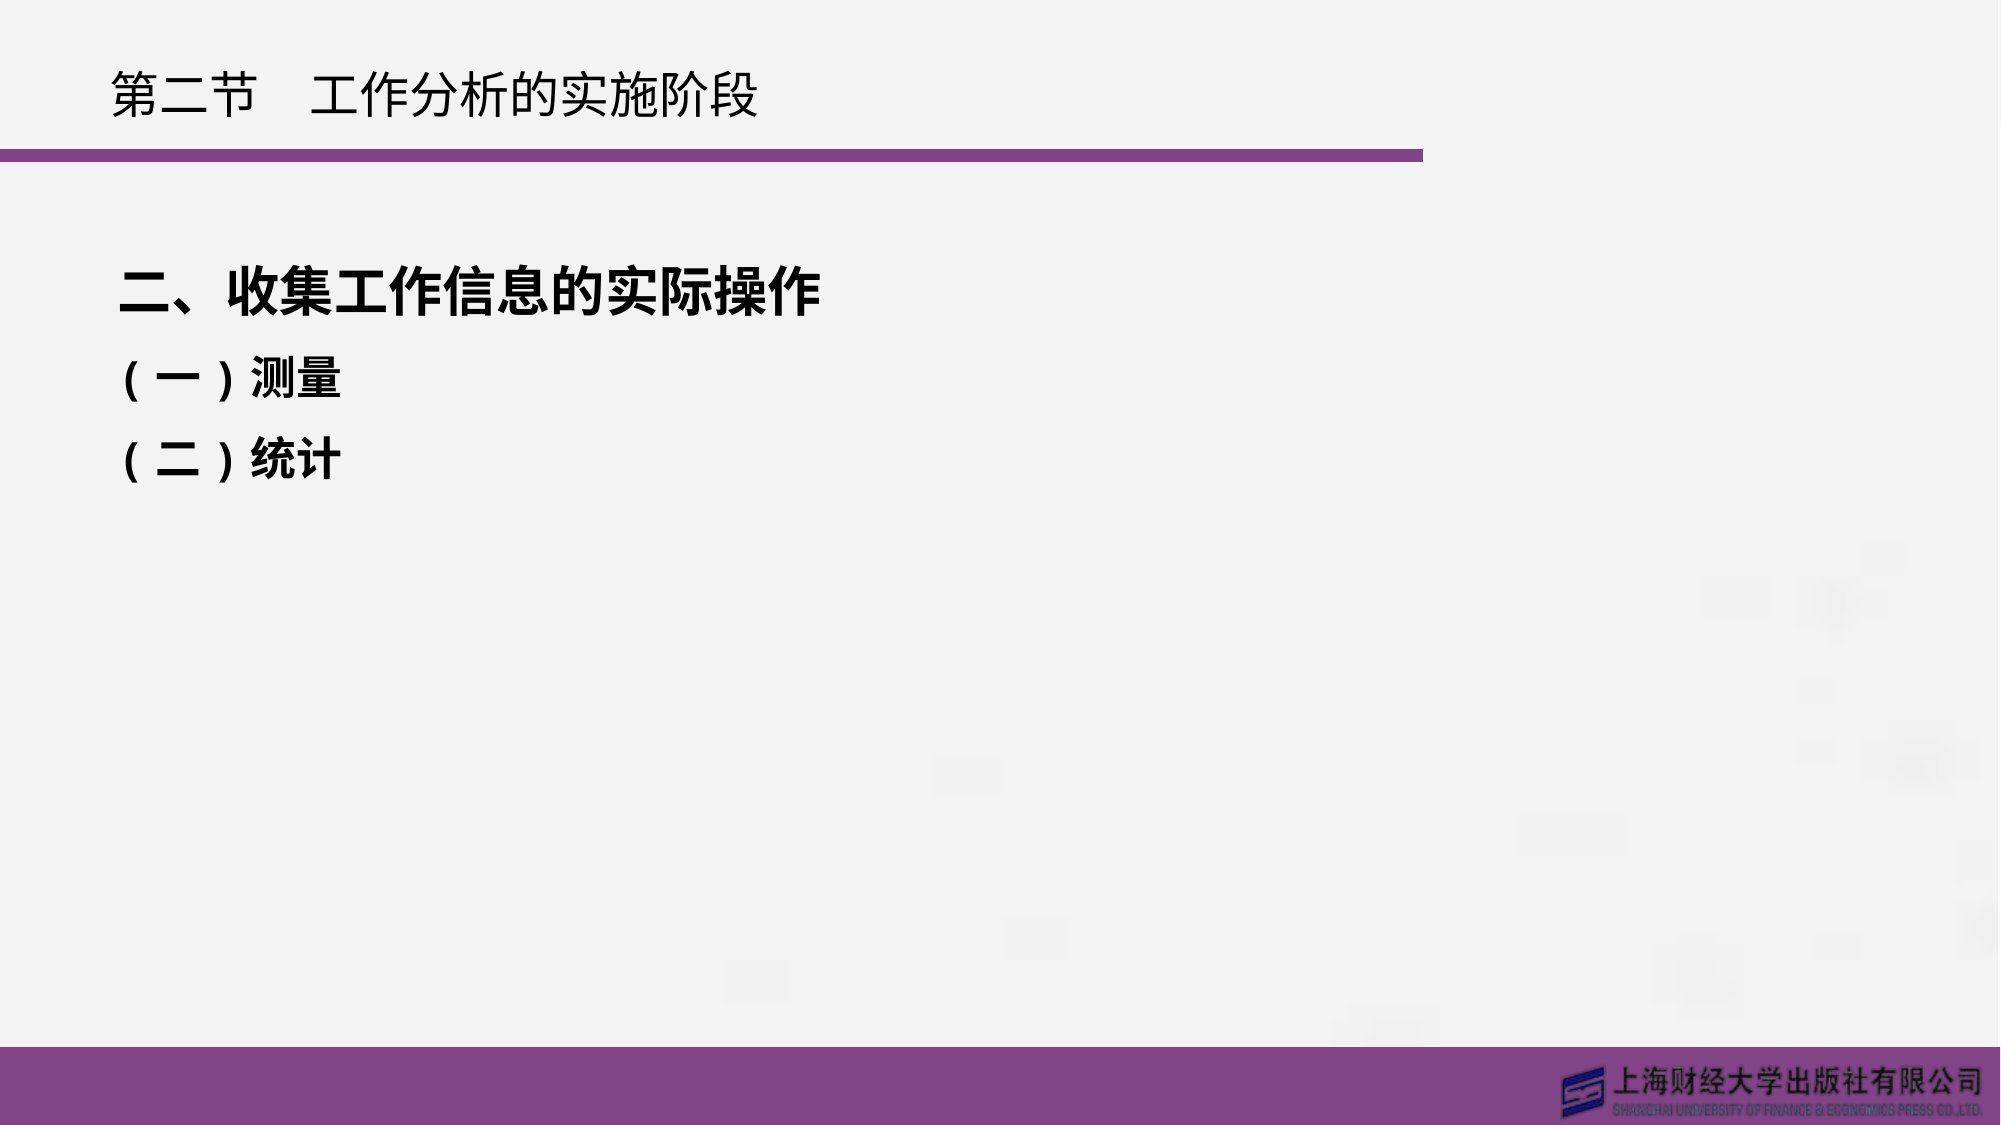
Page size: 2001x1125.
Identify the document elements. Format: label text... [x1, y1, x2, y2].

title 第二节 工作分析的实施阶段 [94, 42, 1451, 146]
picture [0, 0, 2001, 1125]
list 二、收集工作信息的实际操作 (一)测量 (二)统计 [102, 233, 1898, 1032]
